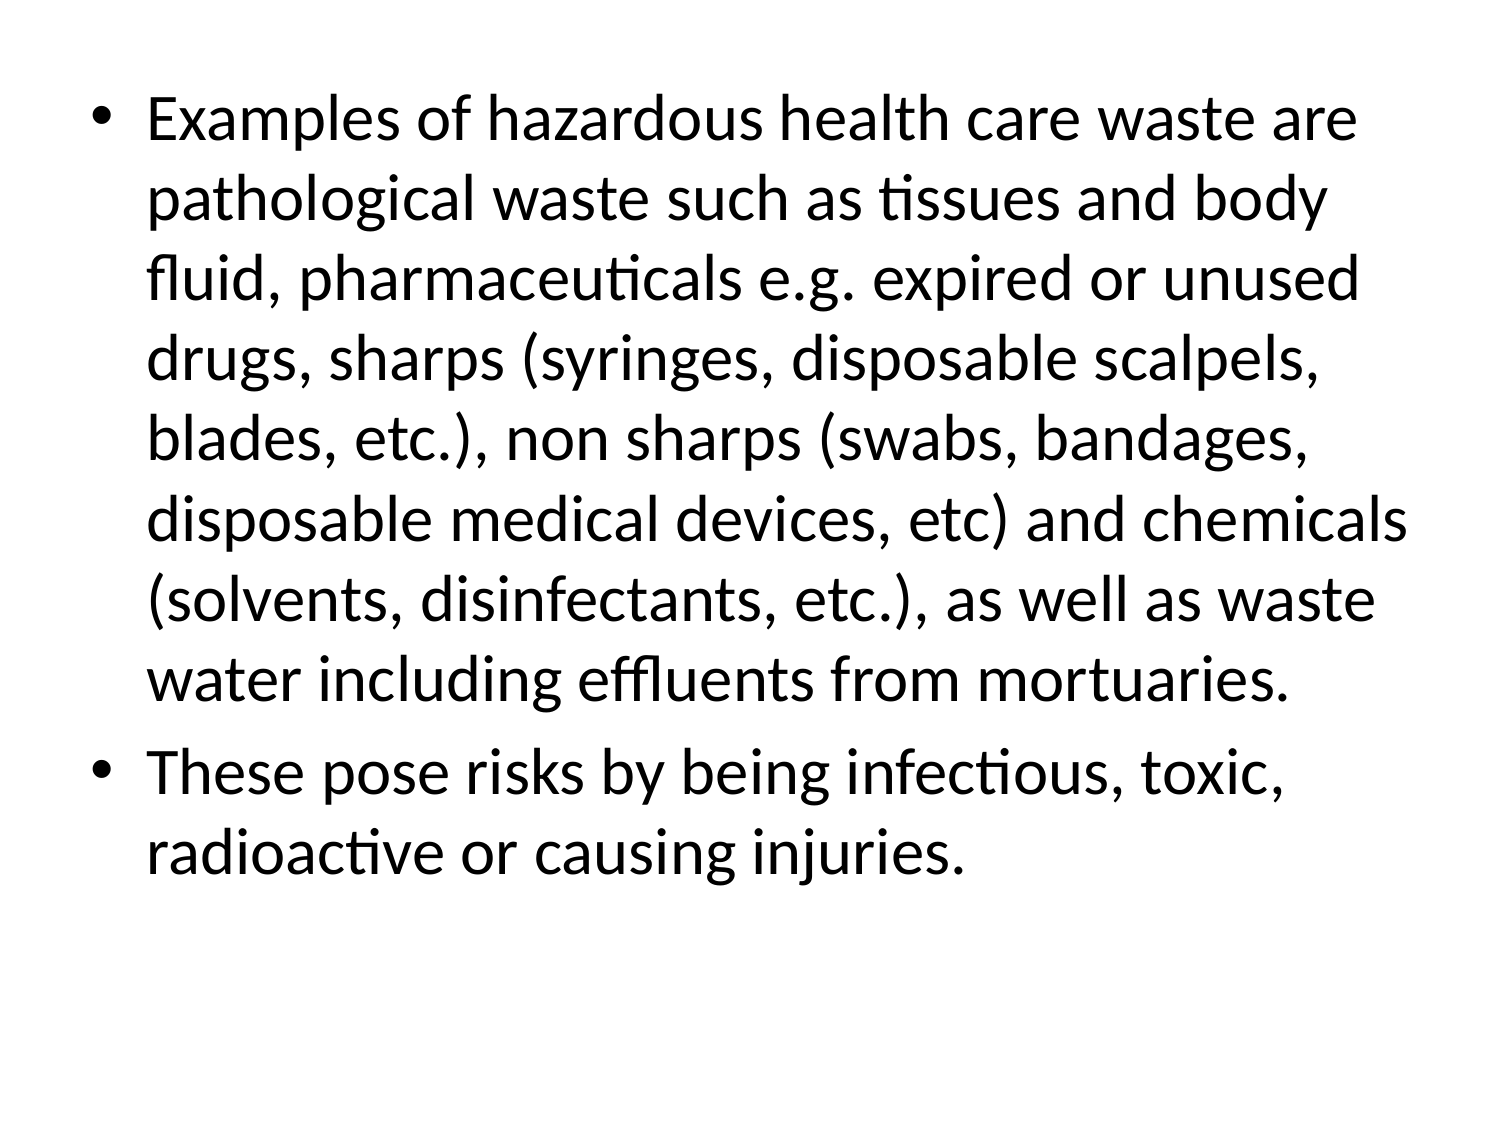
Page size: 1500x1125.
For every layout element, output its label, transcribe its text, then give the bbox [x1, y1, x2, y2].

list Examples of hazardous health care waste are pathological waste such as tissues and body fluid, pharmaceuticals e.g. expired or unused drugs, sharps (syringes, disposable scalpels, blades, etc.), non sharps (swabs, bandages, disposable medical devices, etc) and chemicals (solvents, disinfectants, etc.), as well as waste water including effluents from mortuaries. These pose risks by being infectious, toxic, radioactive or causing injuries. [75, 66, 1425, 1005]
